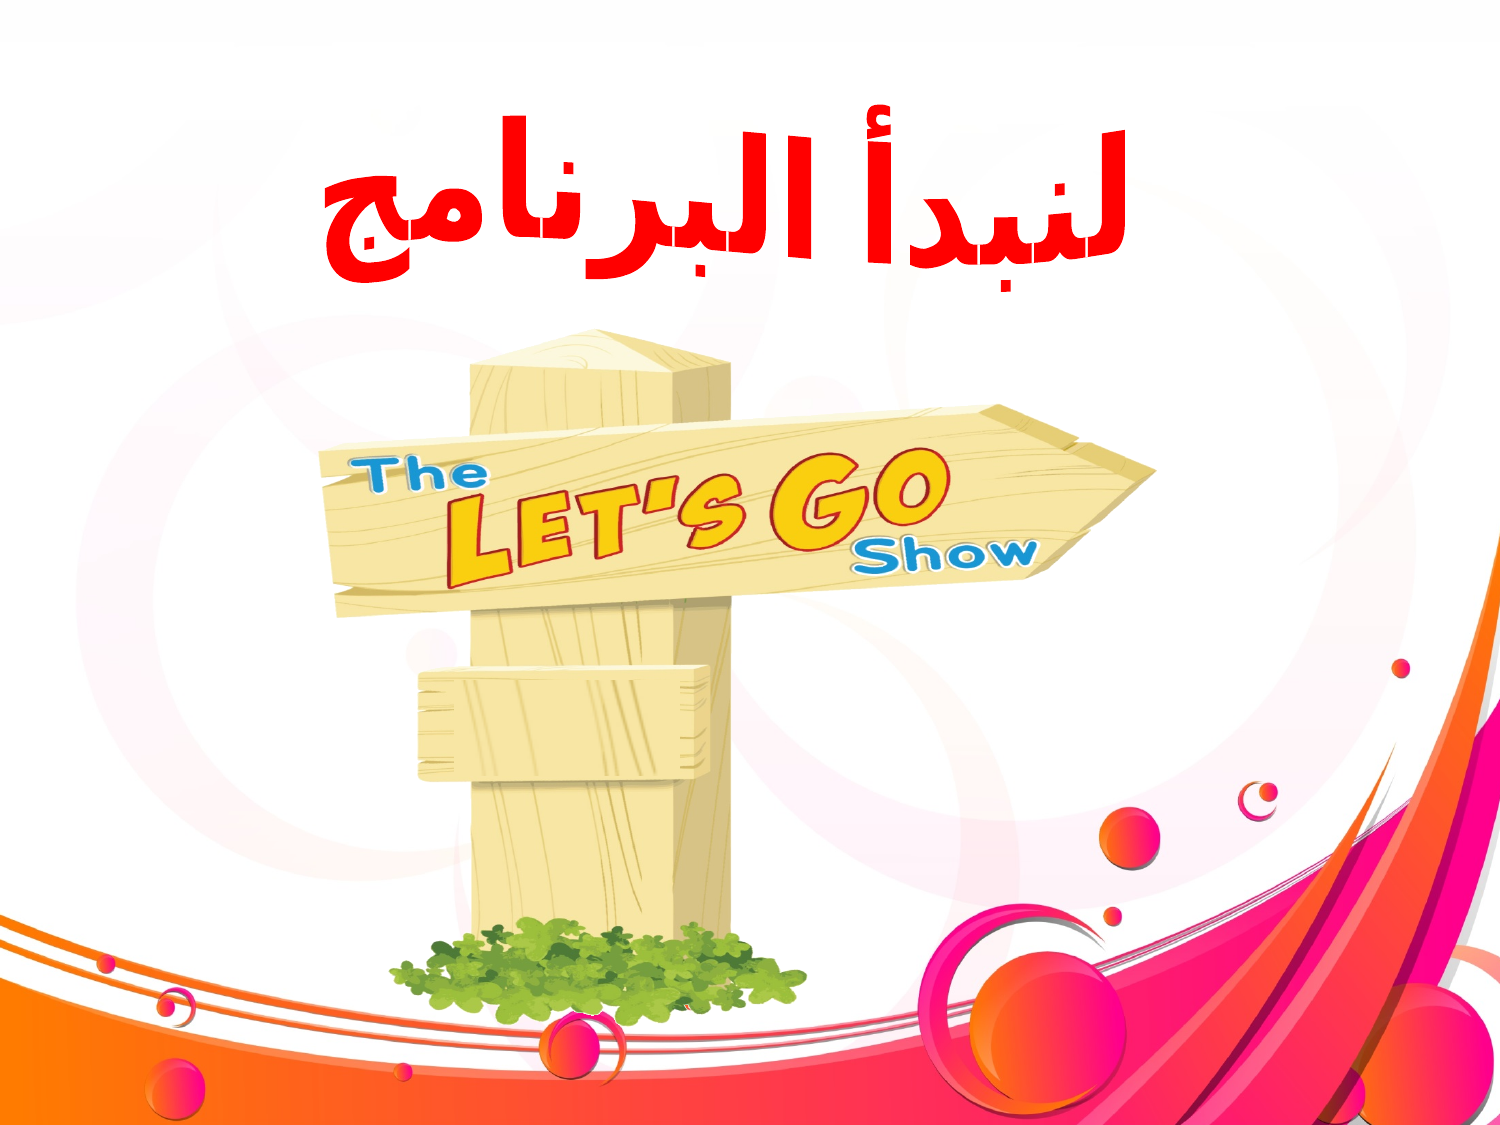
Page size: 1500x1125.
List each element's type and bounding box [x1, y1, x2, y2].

text_box [283, 314, 1217, 1048]
picture [0, 0, 1500, 1125]
